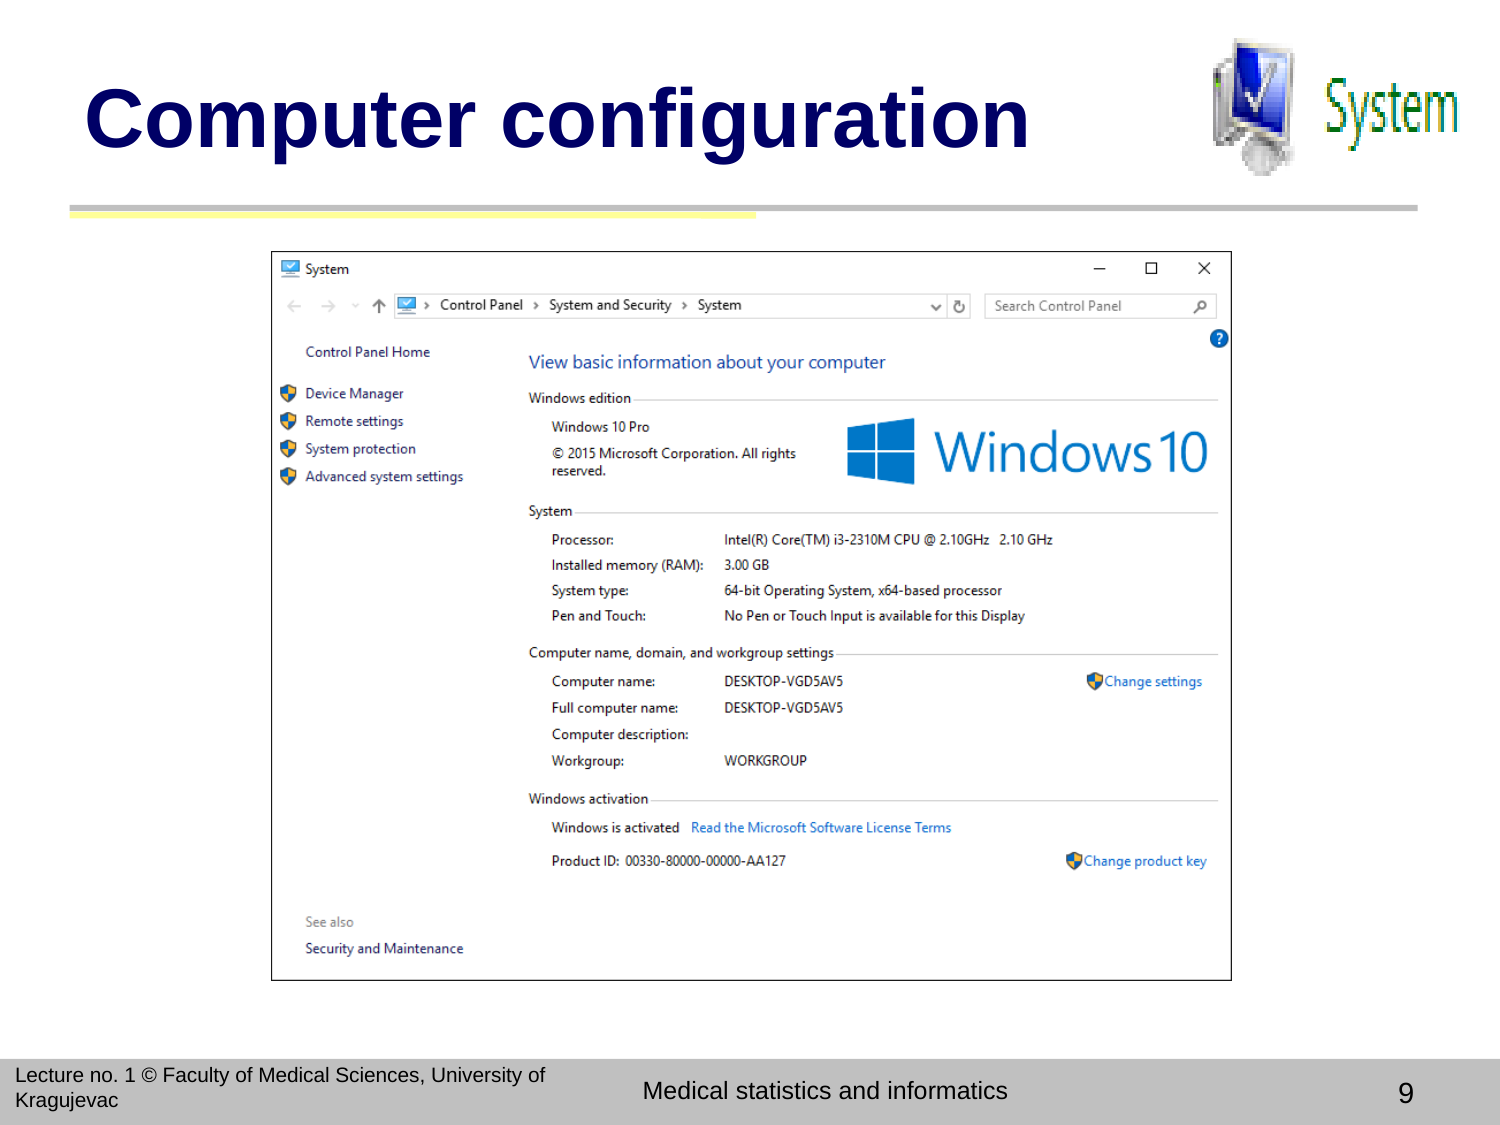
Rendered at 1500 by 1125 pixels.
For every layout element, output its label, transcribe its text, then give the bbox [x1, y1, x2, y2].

title Computer configuration [69, 19, 1426, 208]
slide_number Lecture no. 1 © Faculty of Medical Sciences, University of Kragujevac [0, 1053, 624, 1108]
footer Medical statistics and informatics [512, 1066, 1140, 1125]
picture [271, 251, 1232, 981]
slide_number 9 [1161, 1066, 1430, 1125]
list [1195, 34, 1468, 192]
